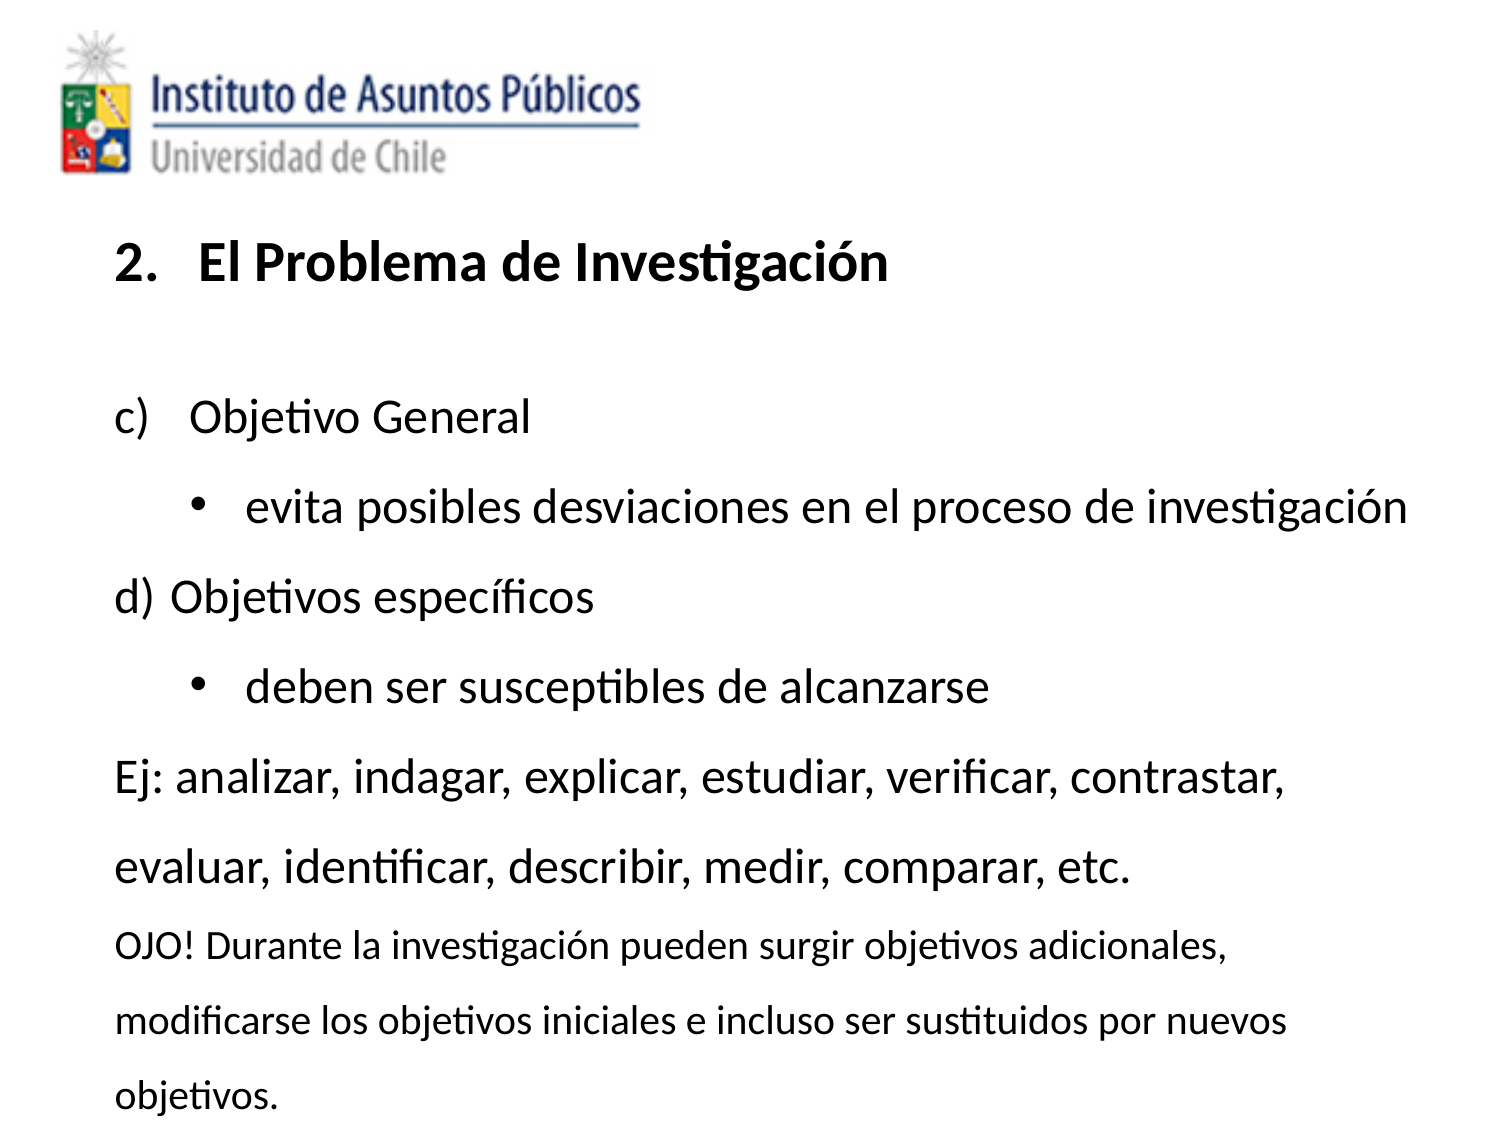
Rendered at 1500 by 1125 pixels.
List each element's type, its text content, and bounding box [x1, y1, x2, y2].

picture [29, 30, 705, 209]
text_box El Problema de Investigación Objetivo General evita posibles desviaciones en el proceso de investigación Objetivos específicos deben ser susceptibles de alcanzarse Ej: analizar, indagar, explicar, estudiar, verificar, contrastar, evaluar, identificar, describir, medir, comparar, etc. OJO! Durante la investigación pueden surgir objetivos adicionales, modificarse los objetivos iniciales e incluso ser sustituidos por nuevos objetivos. [99, 215, 1447, 1125]
